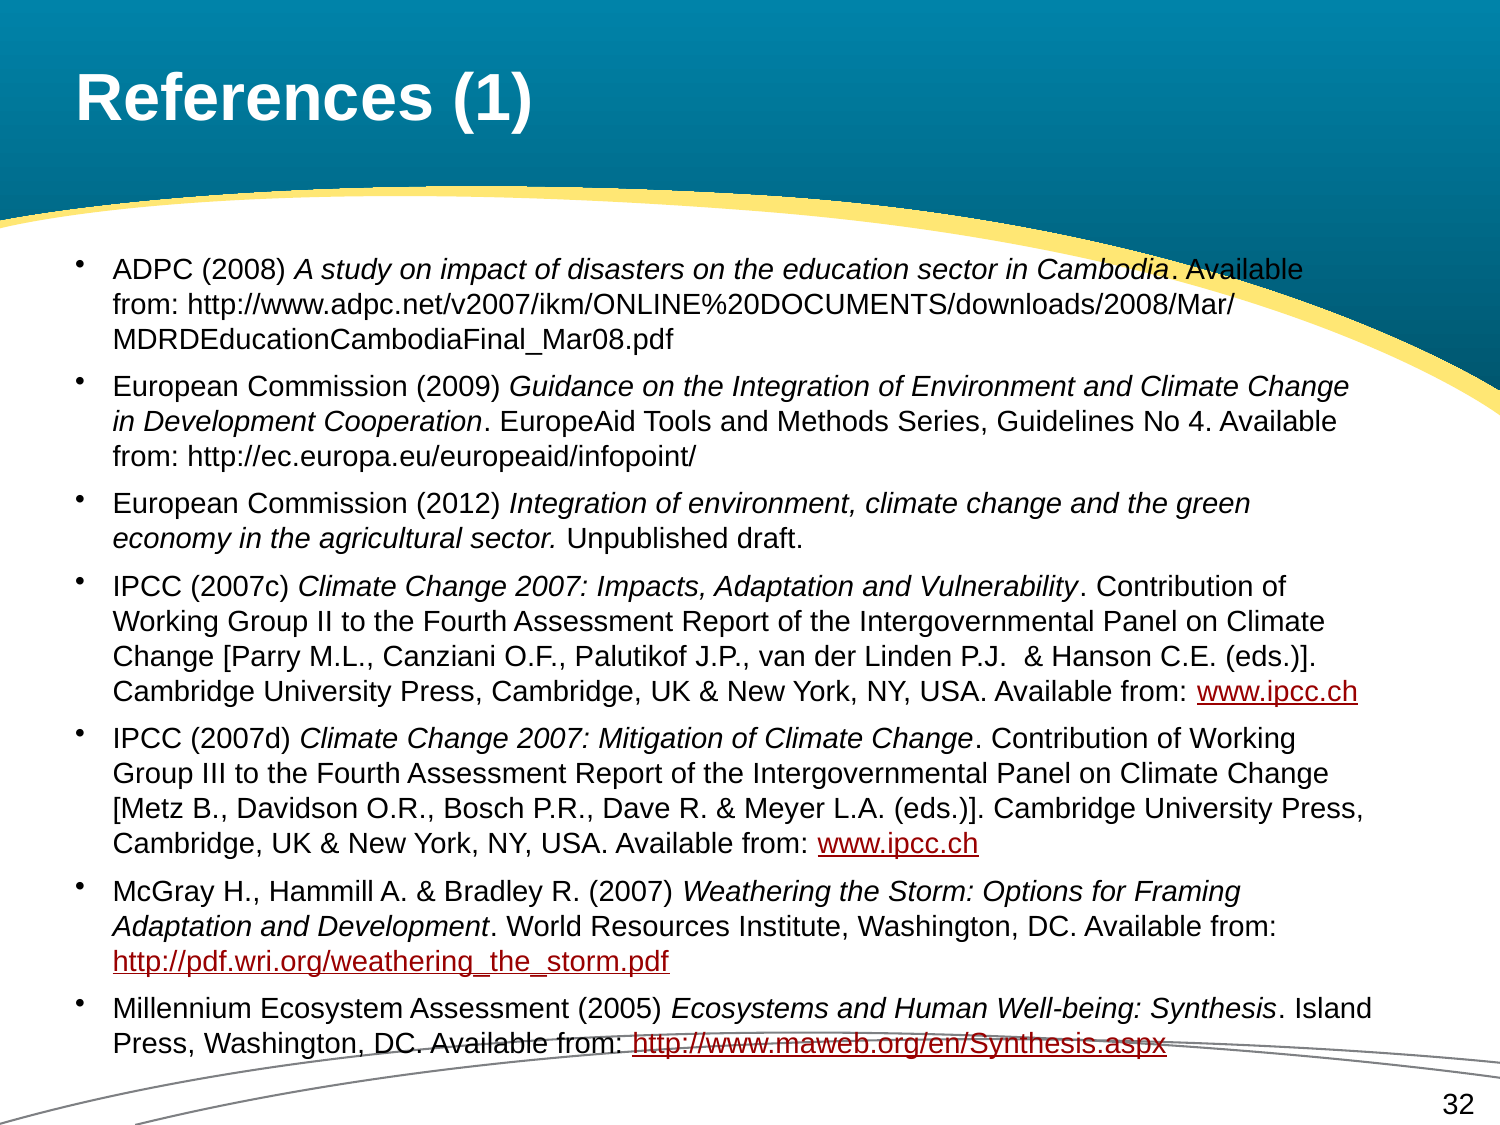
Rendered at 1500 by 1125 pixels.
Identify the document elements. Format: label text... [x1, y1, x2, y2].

list ADPC (2008) A study on impact of disasters on the education sector in Cambodia. Available from: http://www.adpc.net/v2007/ikm/ONLINE%20DOCUMENTS/downloads/2008/Mar/MDRDEducationCambodiaFinal_Mar08.pdf European Commission (2009) Guidance on the Integration of Environment and Climate Change in Development Cooperation. EuropeAid Tools and Methods Series, Guidelines No 4. Available from: http://ec.europa.eu/europeaid/infopoint/ European Commission (2012) Integration of environment, climate change and the green economy in the agricultural sector. Unpublished draft. IPCC (2007c) Climate Change 2007: Impacts, Adaptation and Vulnerability. Contribution of Working Group II to the Fourth Assessment Report of the Intergovernmental Panel on Climate Change [Parry M.L., Canziani O.F., Palutikof J.P., van der Linden P.J. & Hanson C.E. (eds.)]. Cambridge University Press, Cambridge, UK & New York, NY, USA. Available from: www.ipcc.ch IPCC (2007d) Climate Change 2007: Mitigation of Climate Change. Contribution of Working Group III to the Fourth Assessment Report of the Intergovernmental Panel on Climate Change [Metz B., Davidson O.R., Bosch P.R., Dave R. & Meyer L.A. (eds.)]. Cambridge University Press, Cambridge, UK & New York, NY, USA. Available from: www.ipcc.ch McGray H., Hammill A. & Bradley R. (2007) Weathering the Storm: Options for Framing Adaptation and Development. World Resources Institute, Washington, DC. Available from: http://pdf.wri.org/weathering_the_storm.pdf Millennium Ecosystem Assessment (2005) Ecosystems and Human Well-being: Synthesis. Island Press, Washington, DC. Available from: http://www.maweb.org/en/Synthesis.aspx [74, 249, 1376, 988]
title References (1) [74, 0, 1476, 188]
slide_number 32 [1124, 1084, 1476, 1113]
